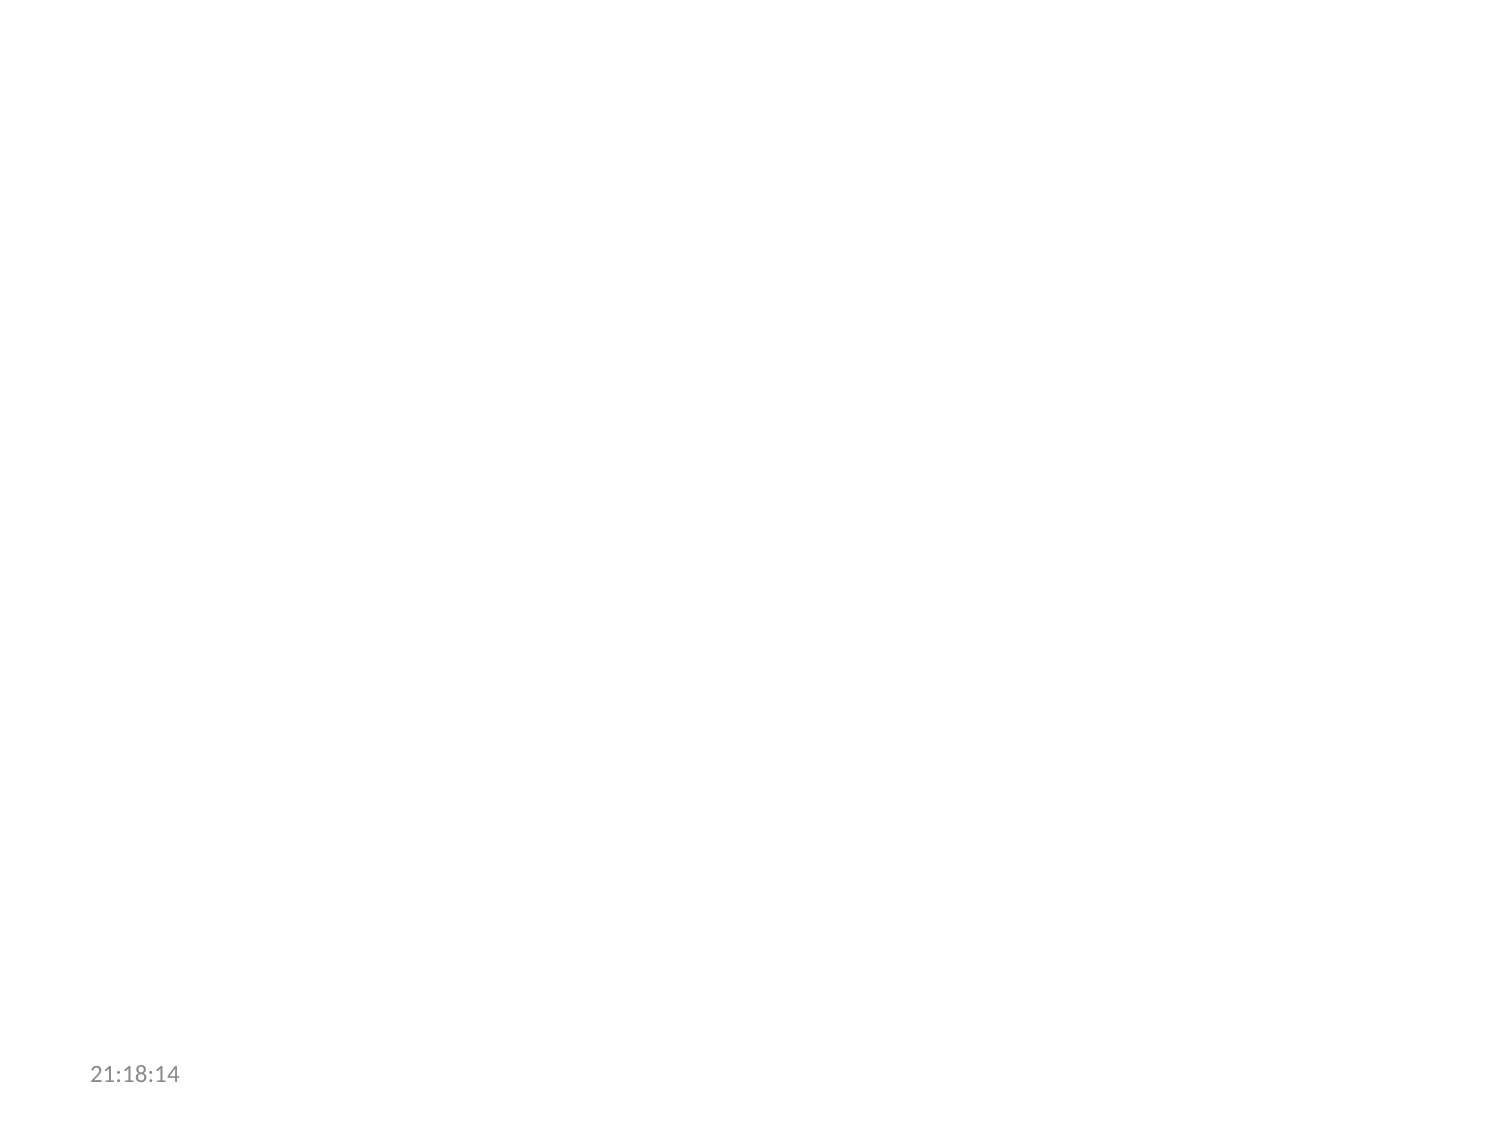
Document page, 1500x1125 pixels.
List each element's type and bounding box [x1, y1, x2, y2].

slide_number [75, 1042, 425, 1103]
